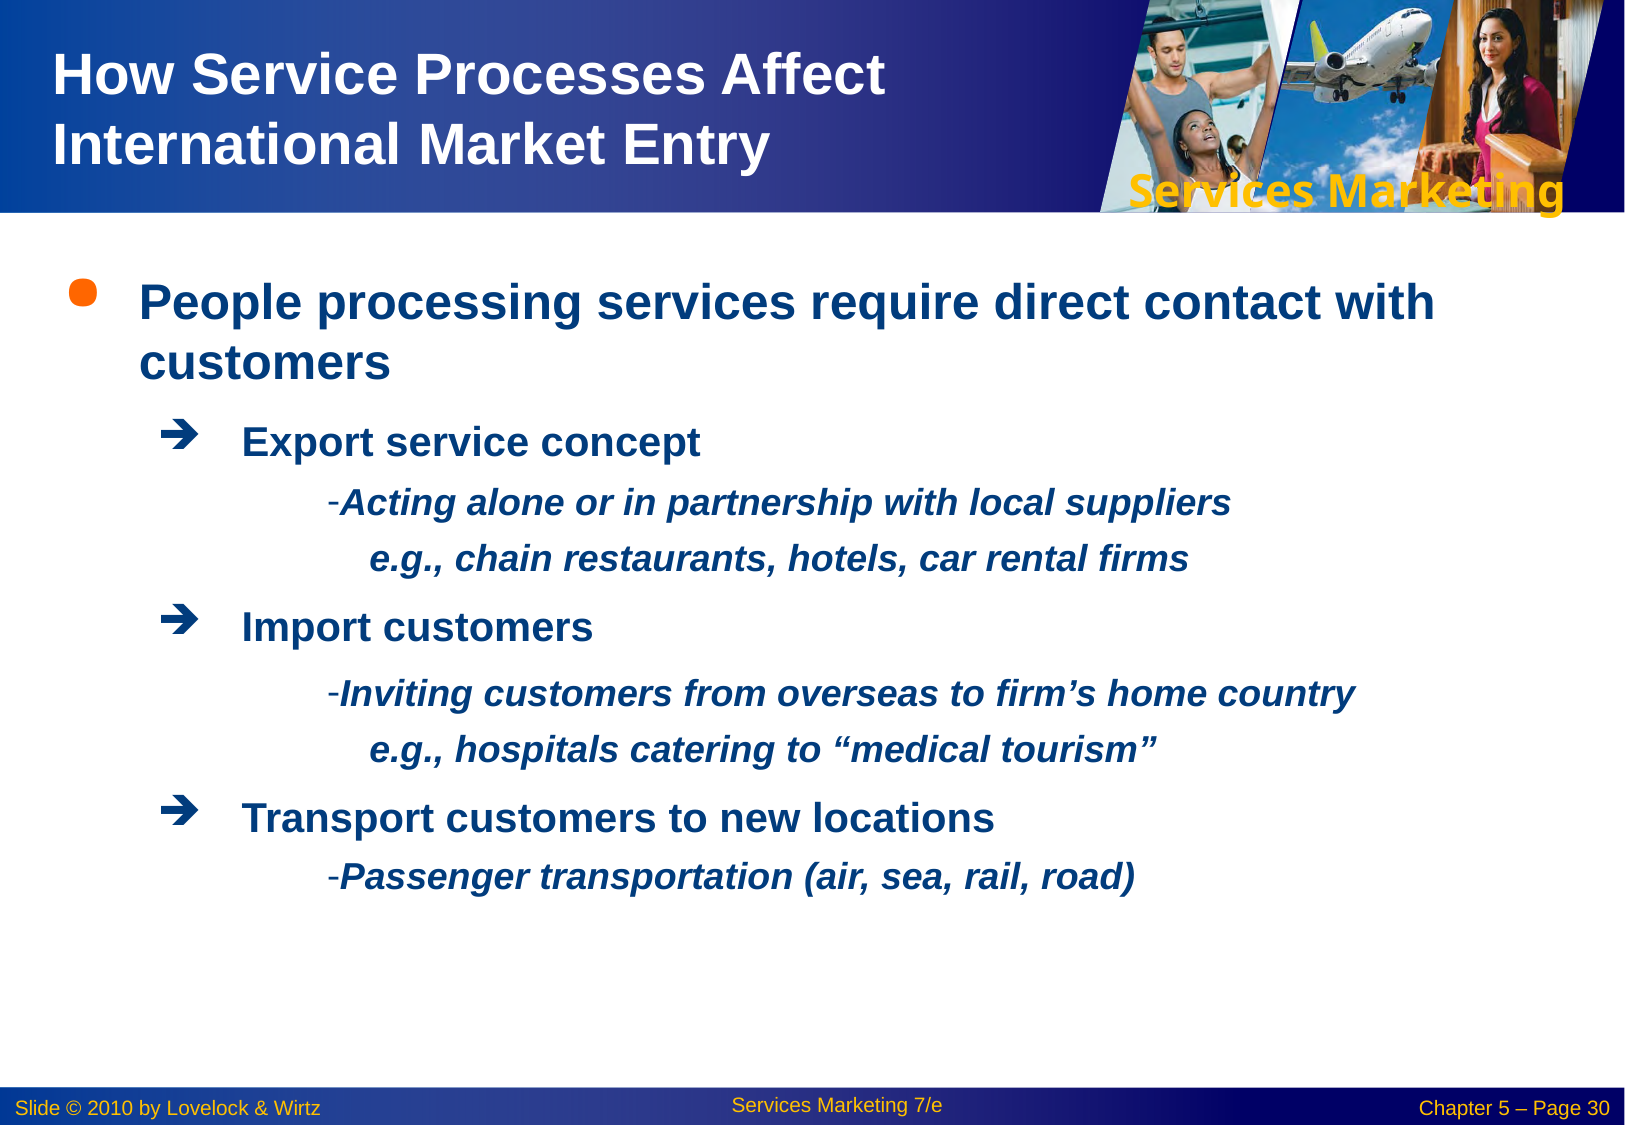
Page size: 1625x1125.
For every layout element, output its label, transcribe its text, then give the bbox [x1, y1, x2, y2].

title How Service Processes Affect International Market Entry [36, 37, 1088, 176]
picture [1162, 186, 1172, 192]
picture [1546, 187, 1556, 202]
picture [1100, 0, 1604, 213]
list People processing services require direct contact with customers Export service concept Acting alone or in partnership with local suppliers e.g., chain restaurants, hotels, car rental firms Import customers Inviting customers from overseas to firm’s home country e.g., hospitals catering to “medical tourism” Transport customers to new locations Passenger transportation (air, sea, rail, road) [49, 261, 1588, 1051]
